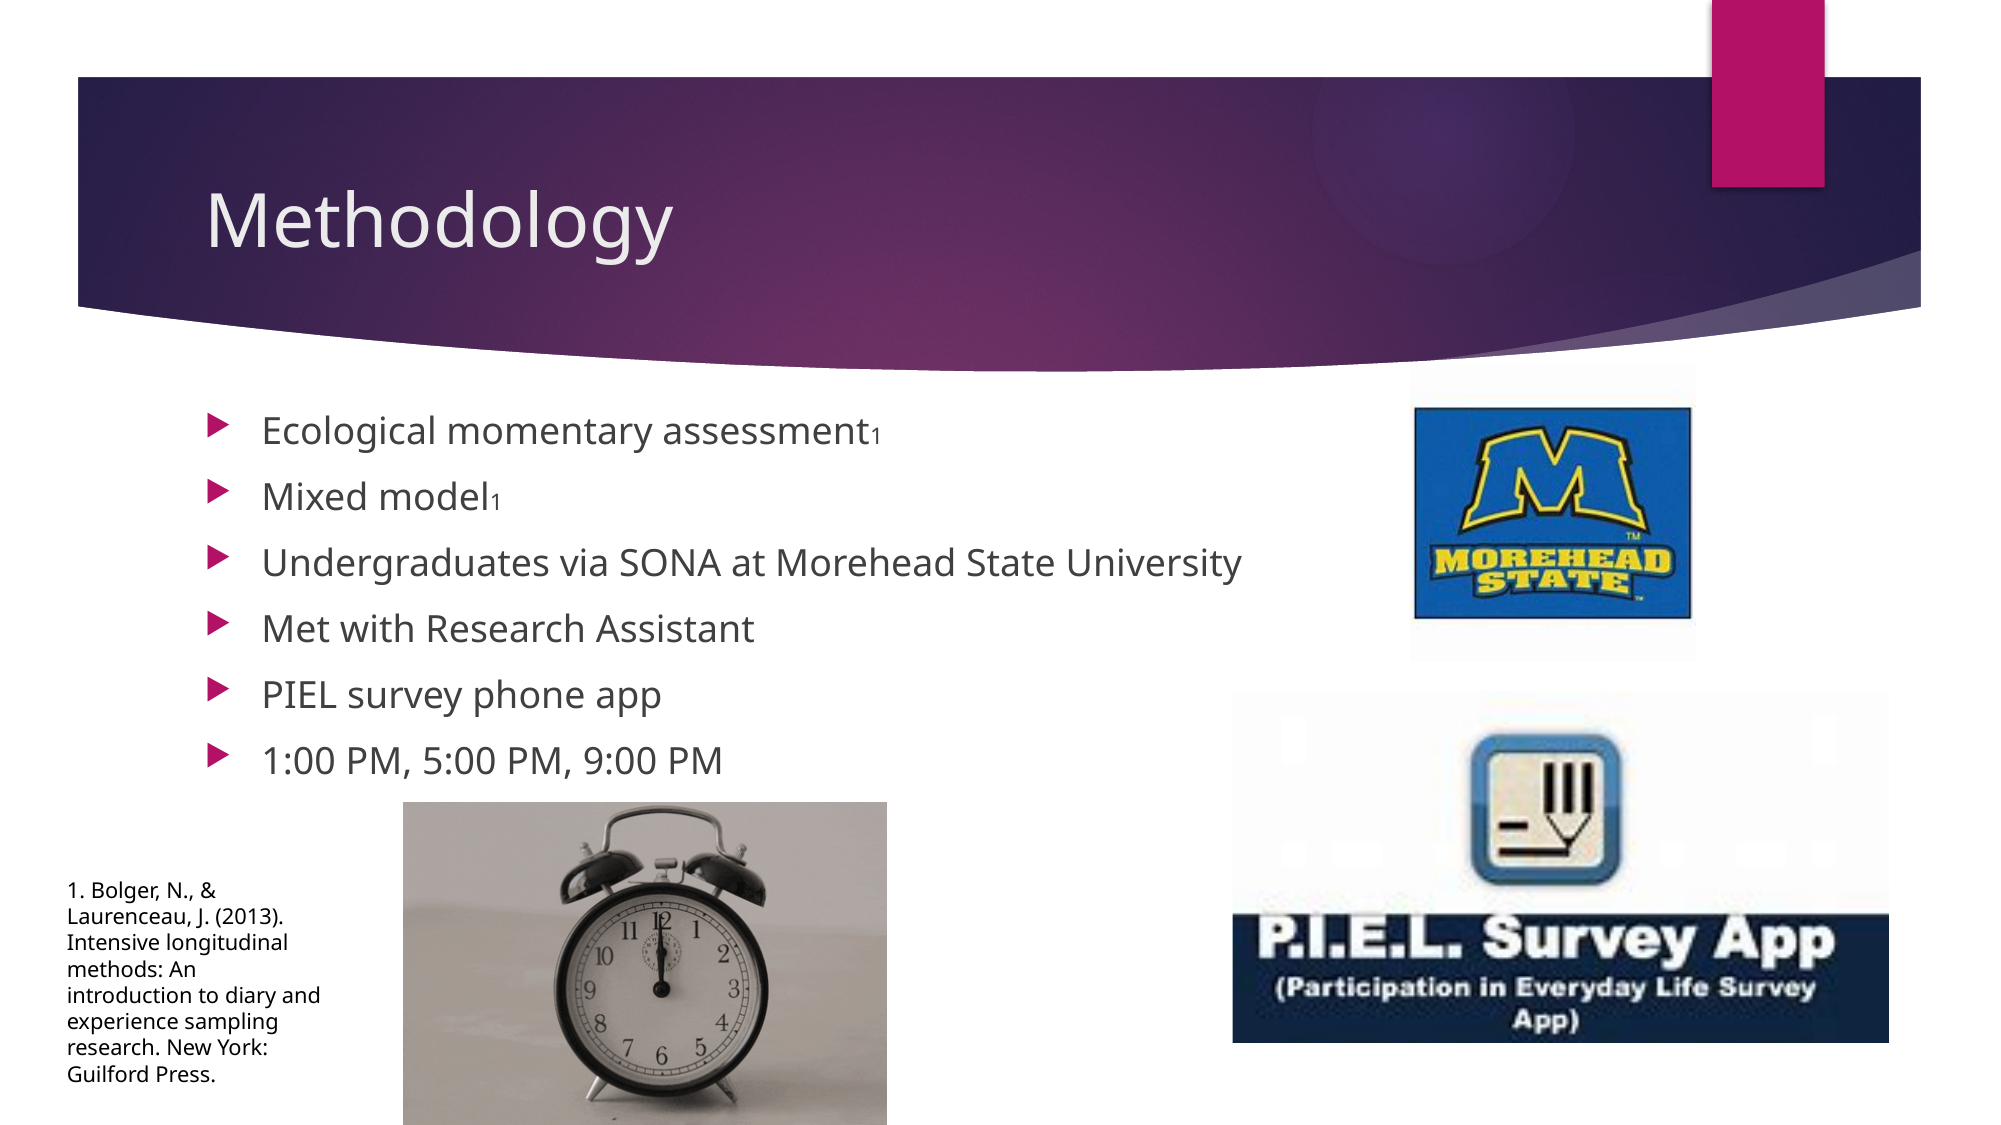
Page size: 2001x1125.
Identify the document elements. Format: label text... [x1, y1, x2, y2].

text_box 1. Bolger, N., & Laurenceau, J. (2013). Intensive longitudinal methods: An introduction to diary and experience sampling research. New York: Guilford Press. [52, 869, 341, 1094]
picture [402, 802, 887, 1125]
list Ecological momentary assessment1 Mixed model1 Undergraduates via SONA at Morehead State University Met with Research Assistant PIEL survey phone app 1:00 PM, 5:00 PM, 9:00 PM [190, 399, 1638, 961]
picture [1232, 691, 1901, 1044]
title Methodology [189, 159, 1627, 276]
picture [1410, 364, 1696, 662]
